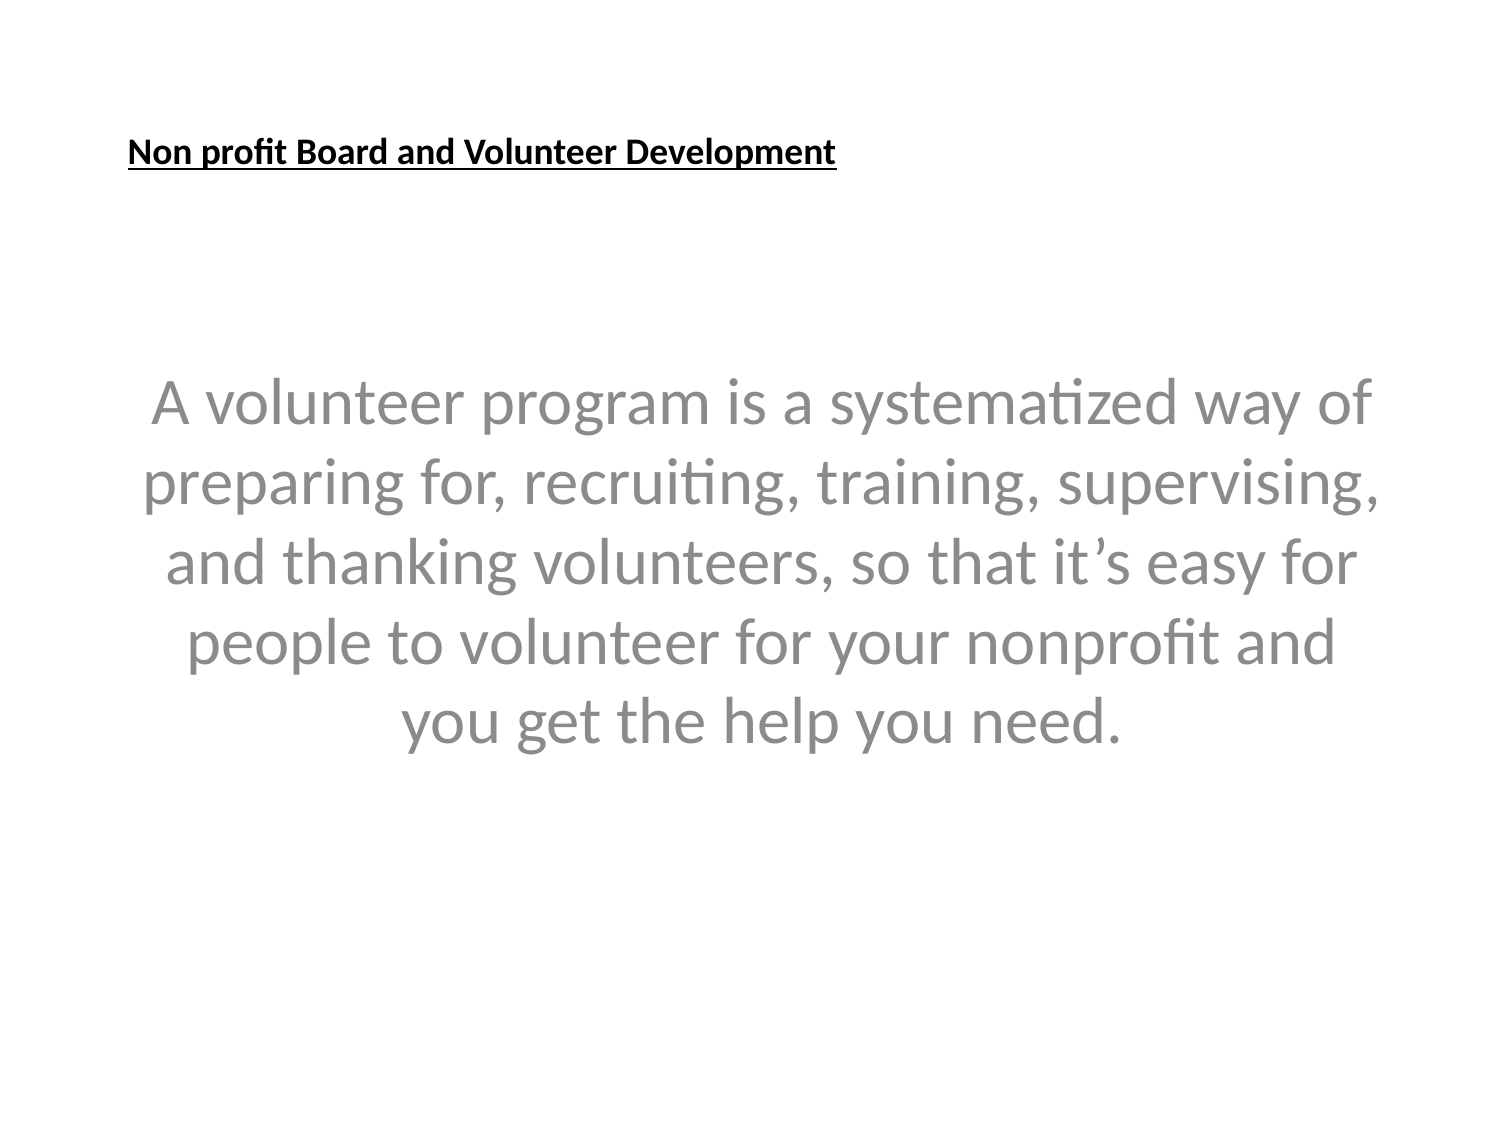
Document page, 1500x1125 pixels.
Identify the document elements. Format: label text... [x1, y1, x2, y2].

subtitle A volunteer program is a systematized way of preparing for, recruiting, training, supervising, and thanking volunteers, so that it’s easy for people to volunteer for your nonprofit and you get the help you need. [125, 350, 1400, 1013]
title Non profit Board and Volunteer Development [112, 75, 1388, 225]
